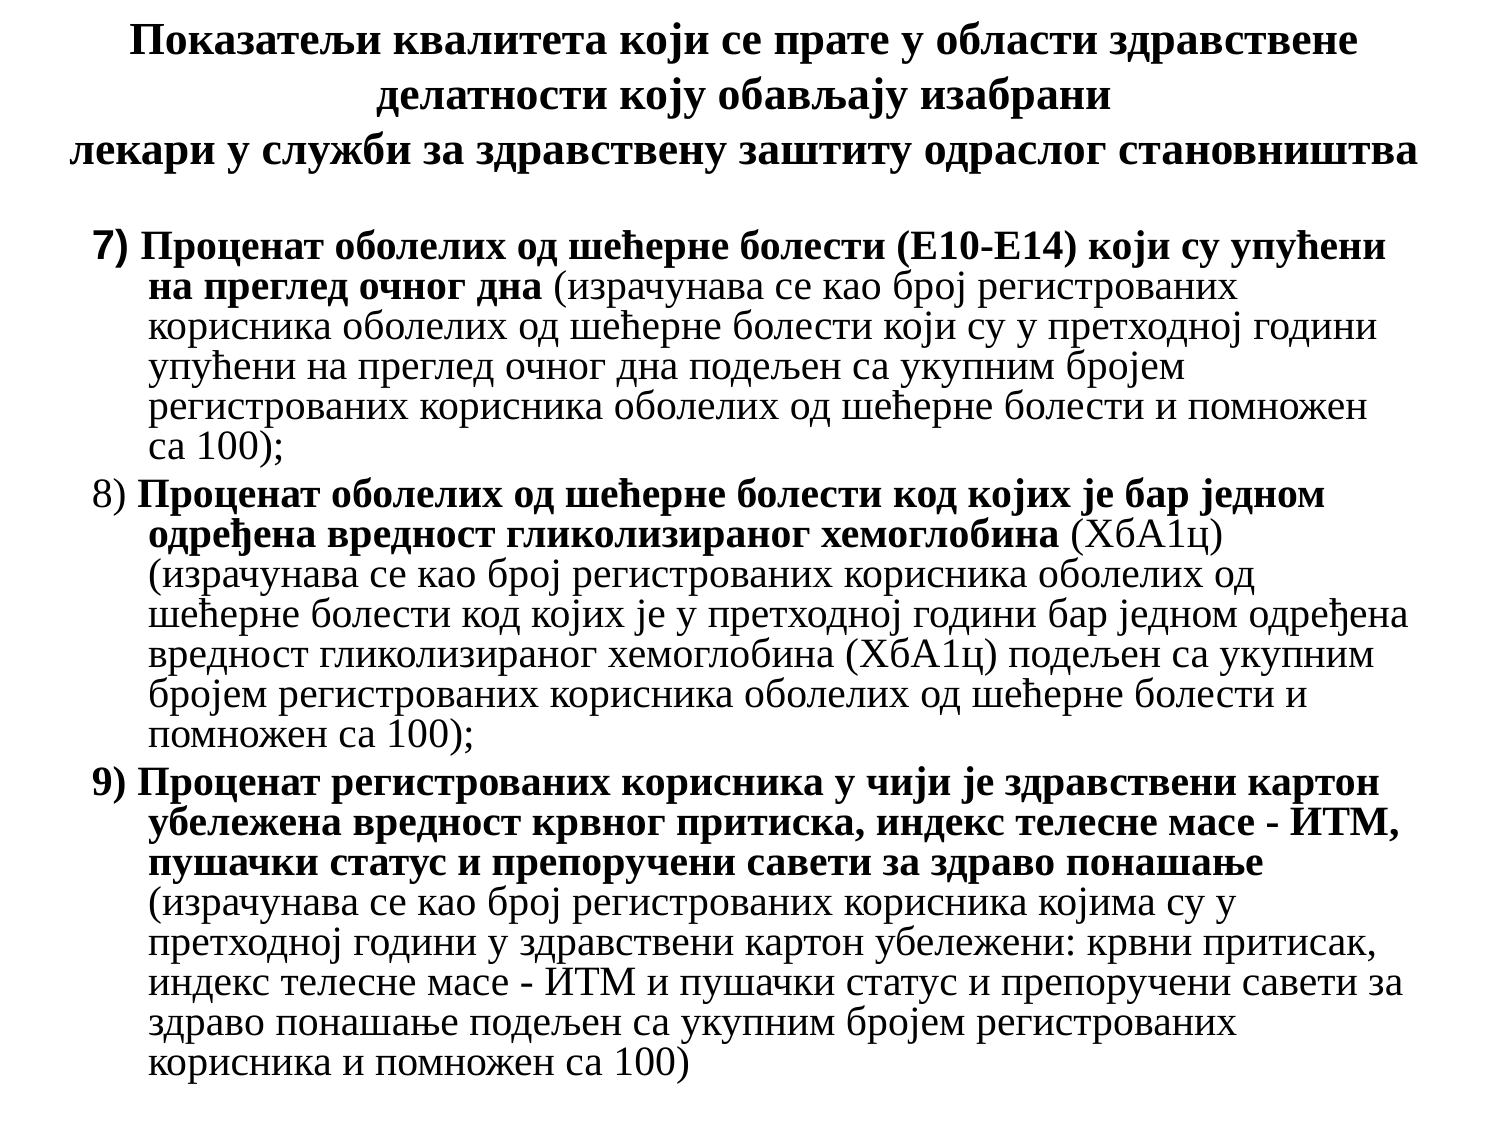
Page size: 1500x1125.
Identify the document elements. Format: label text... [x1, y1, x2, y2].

title Показатељи квалитета који се прате у области здравствене делатности коју обављају изабрани лекари у служби за здравствену заштиту одраслог становништва [17, 45, 1471, 138]
list 7) Проценат оболелих од шећерне болести (Е10-Е14) који су упућени на преглед очног дна (израчунава се као број регистрованих корисника оболелих од шећерне болести који су у претходној години упућени на преглед очног дна подељен са укупним бројем регистрованих корисника оболелих од шећерне болести и помножен са 100); 8) Проценат оболелих од шећерне болести код којих је бар једном одређена вредност гликолизираног хемоглобина (ХбА1ц) (израчунава се као број регистрованих корисника оболелих од шећерне болести код којих је у претходној години бар једном одређена вредност гликолизираног хемоглобина (ХбА1ц) подељен са укупним бројем регистрованих корисника оболелих од шећерне болести и помножен са 100); 9) Проценат регистрованих корисника у чији је здравствени картон убележена вредност крвног притиска, индекс телесне масе - ИТМ, пушачки статус и препоручени савети за здраво понашање (израчунава се као број регистрованих корисника којима су у претходној години у здравствени картон убележени: крвни притисак, индекс телесне масе - ИТМ и пушачки статус и препоручени савети за здраво понашање подељен са укупним бројем регистрованих корисника и помножен са 100) [76, 220, 1427, 963]
